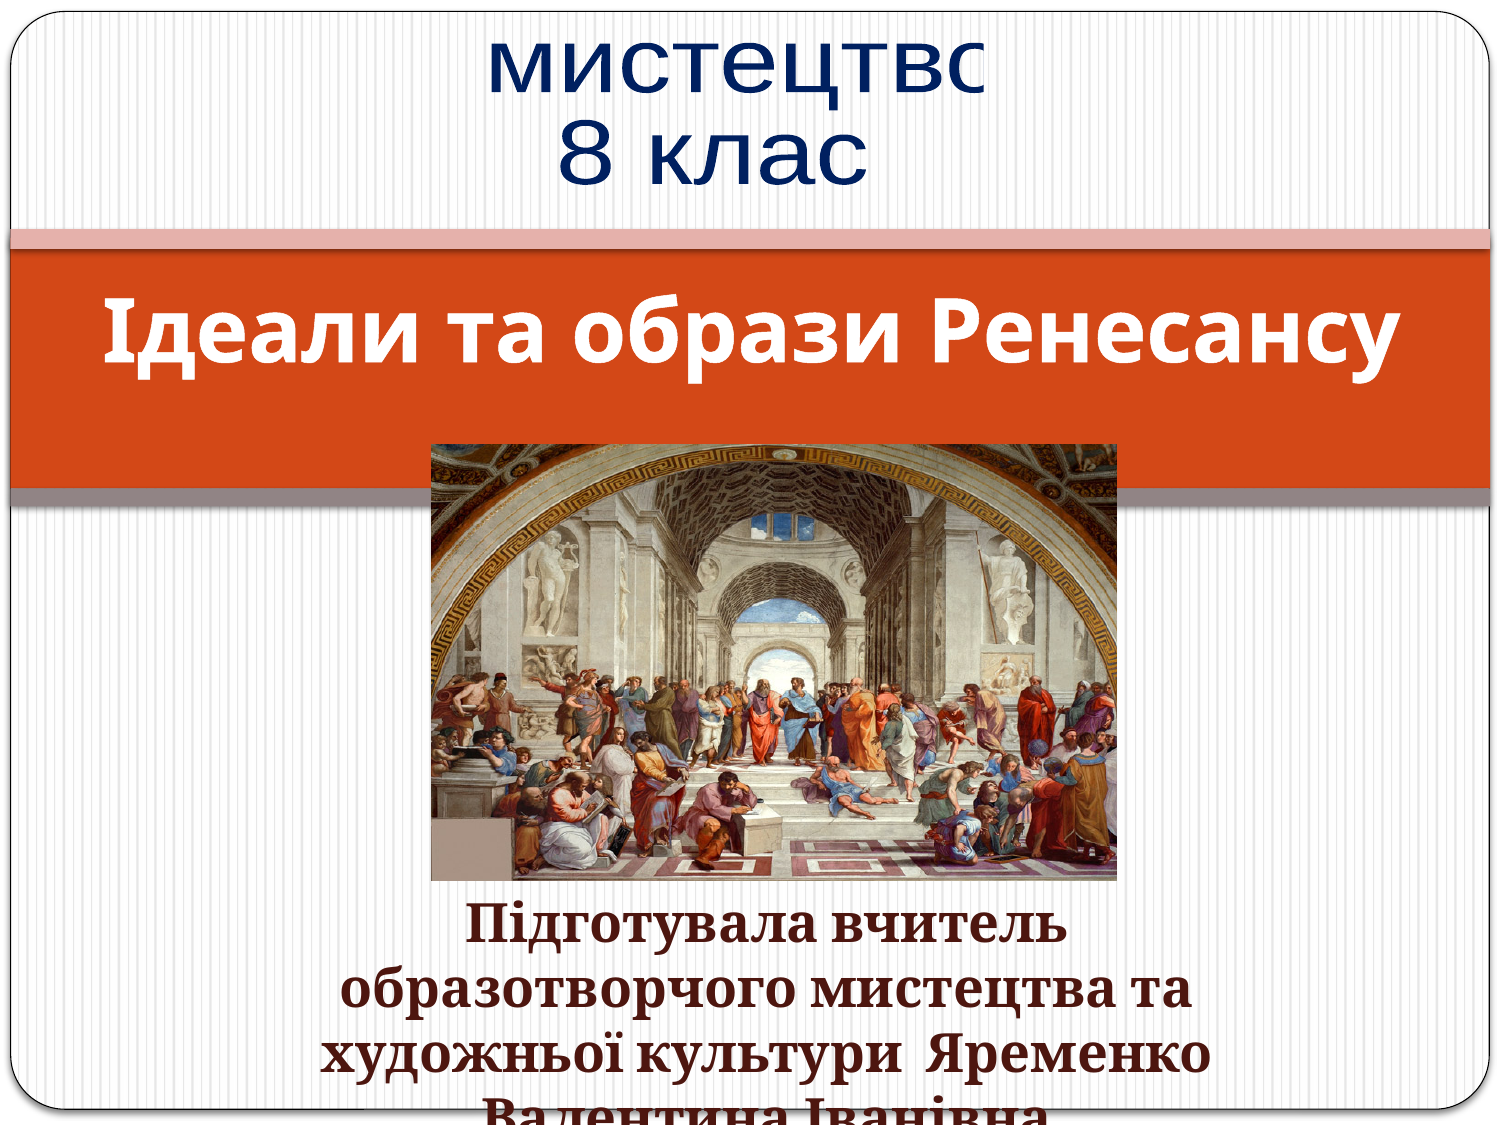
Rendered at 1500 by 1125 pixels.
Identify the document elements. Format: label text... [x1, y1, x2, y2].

title Ідеали та образи Ренесансу [76, 243, 1427, 418]
picture [430, 444, 1117, 881]
subtitle Підготувала вчитель образотворчого мистецтва та художньої культури Яременко Валентина Іванівна [242, 881, 1293, 1094]
